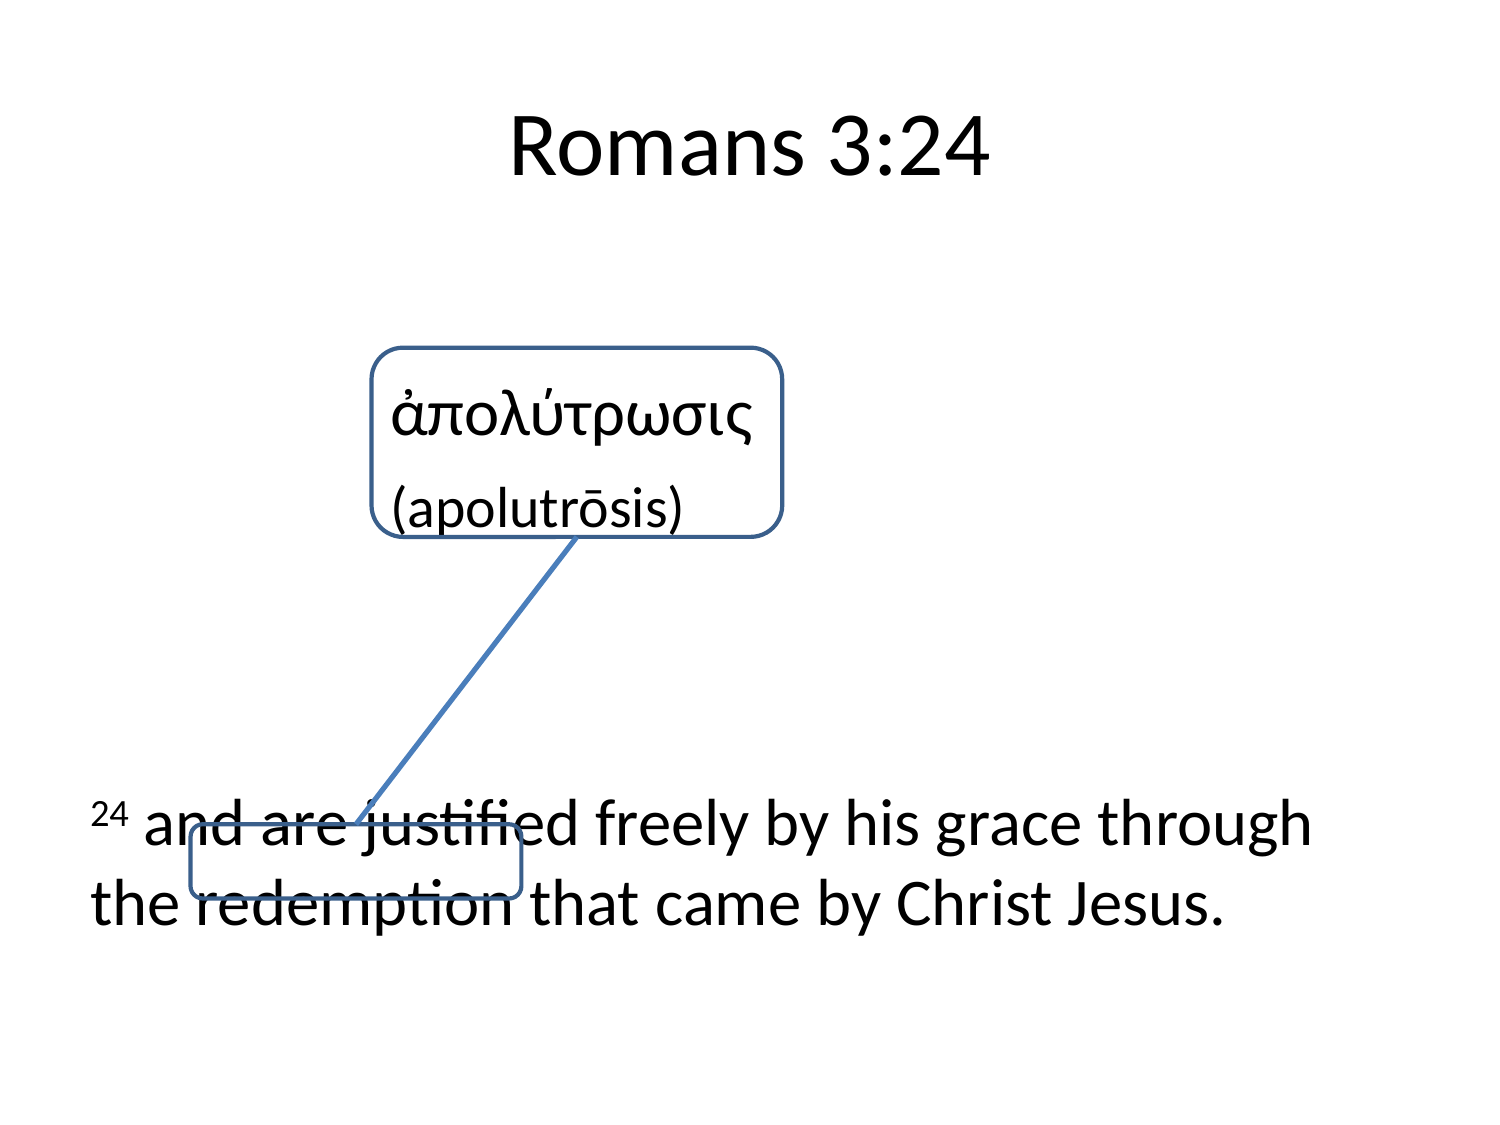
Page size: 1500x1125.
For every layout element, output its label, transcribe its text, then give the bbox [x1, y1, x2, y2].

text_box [355, 536, 578, 825]
list ἀπολύτρωσις (apolutrōsis) 24 and are justified freely by his grace through the redemption that came by Christ Jesus. [75, 262, 1425, 1005]
title Romans 3:24 [75, 45, 1425, 233]
text_box [188, 822, 524, 901]
text_box [369, 345, 785, 539]
